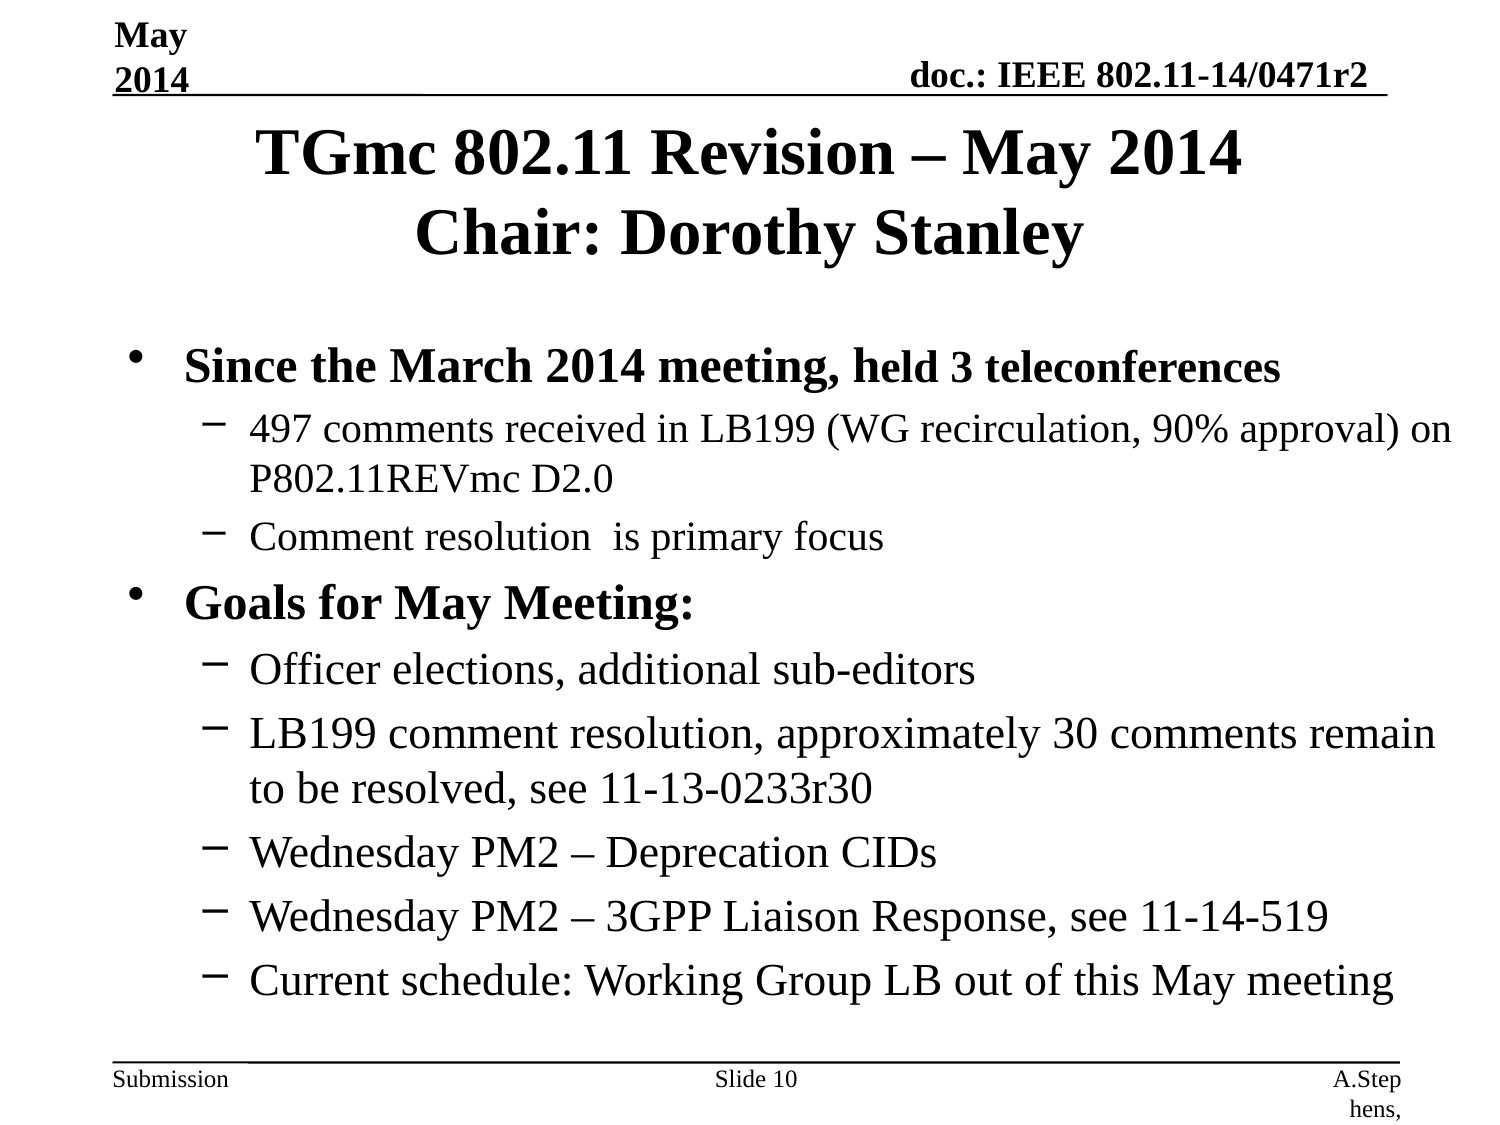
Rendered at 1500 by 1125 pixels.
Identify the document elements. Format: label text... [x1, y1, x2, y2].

slide_number Slide 10 [712, 1062, 800, 1093]
list Since the March 2014 meeting, held 3 teleconferences 497 comments received in LB199 (WG recirculation, 90% approval) on P802.11REVmc D2.0 Comment resolution is primary focus Goals for May Meeting: Officer elections, additional sub-editors LB199 comment resolution, approximately 30 comments remain to be resolved, see 11-13-0233r30 Wednesday PM2 – Deprecation CIDs Wednesday PM2 – 3GPP Liaison Response, see 11-14-519 Current schedule: Working Group LB out of this May meeting [112, 324, 1475, 1038]
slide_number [114, 54, 257, 100]
title TGmc 802.11 Revision – May 2014 Chair: Dorothy Stanley [112, 99, 1388, 275]
footer A.Stephens, Intel, D. Stanley, Aruba [1325, 1062, 1402, 1093]
